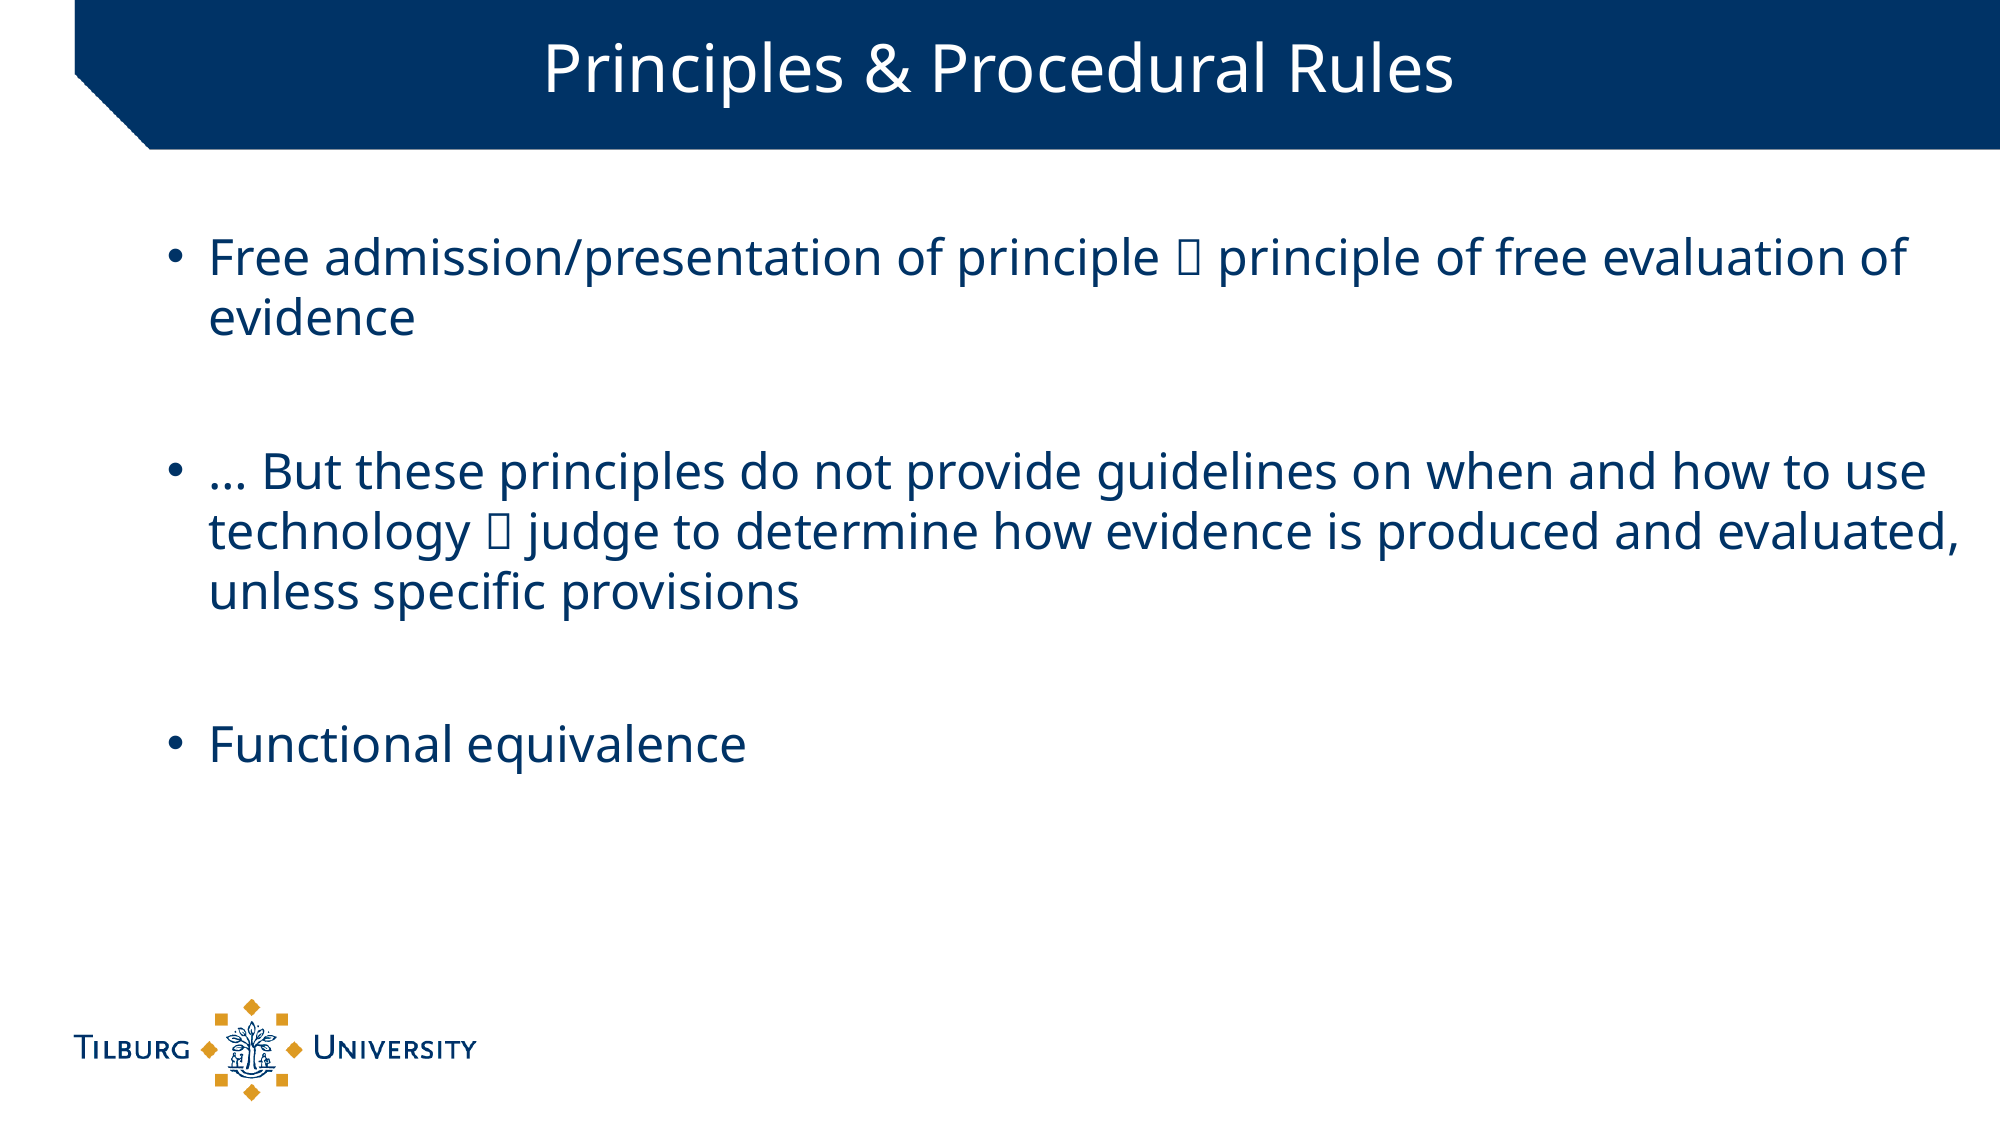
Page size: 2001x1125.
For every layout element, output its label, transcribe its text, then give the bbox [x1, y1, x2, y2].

picture [0, 974, 2001, 1125]
list Free admission/presentation of principle  principle of free evaluation of evidence … But these principles do not provide guidelines on when and how to use technology  judge to determine how evidence is produced and evaluated, unless specific provisions Functional equivalence [151, 225, 1979, 973]
title Principles & Procedural Rules [151, 0, 1849, 142]
picture [74, 0, 2000, 150]
